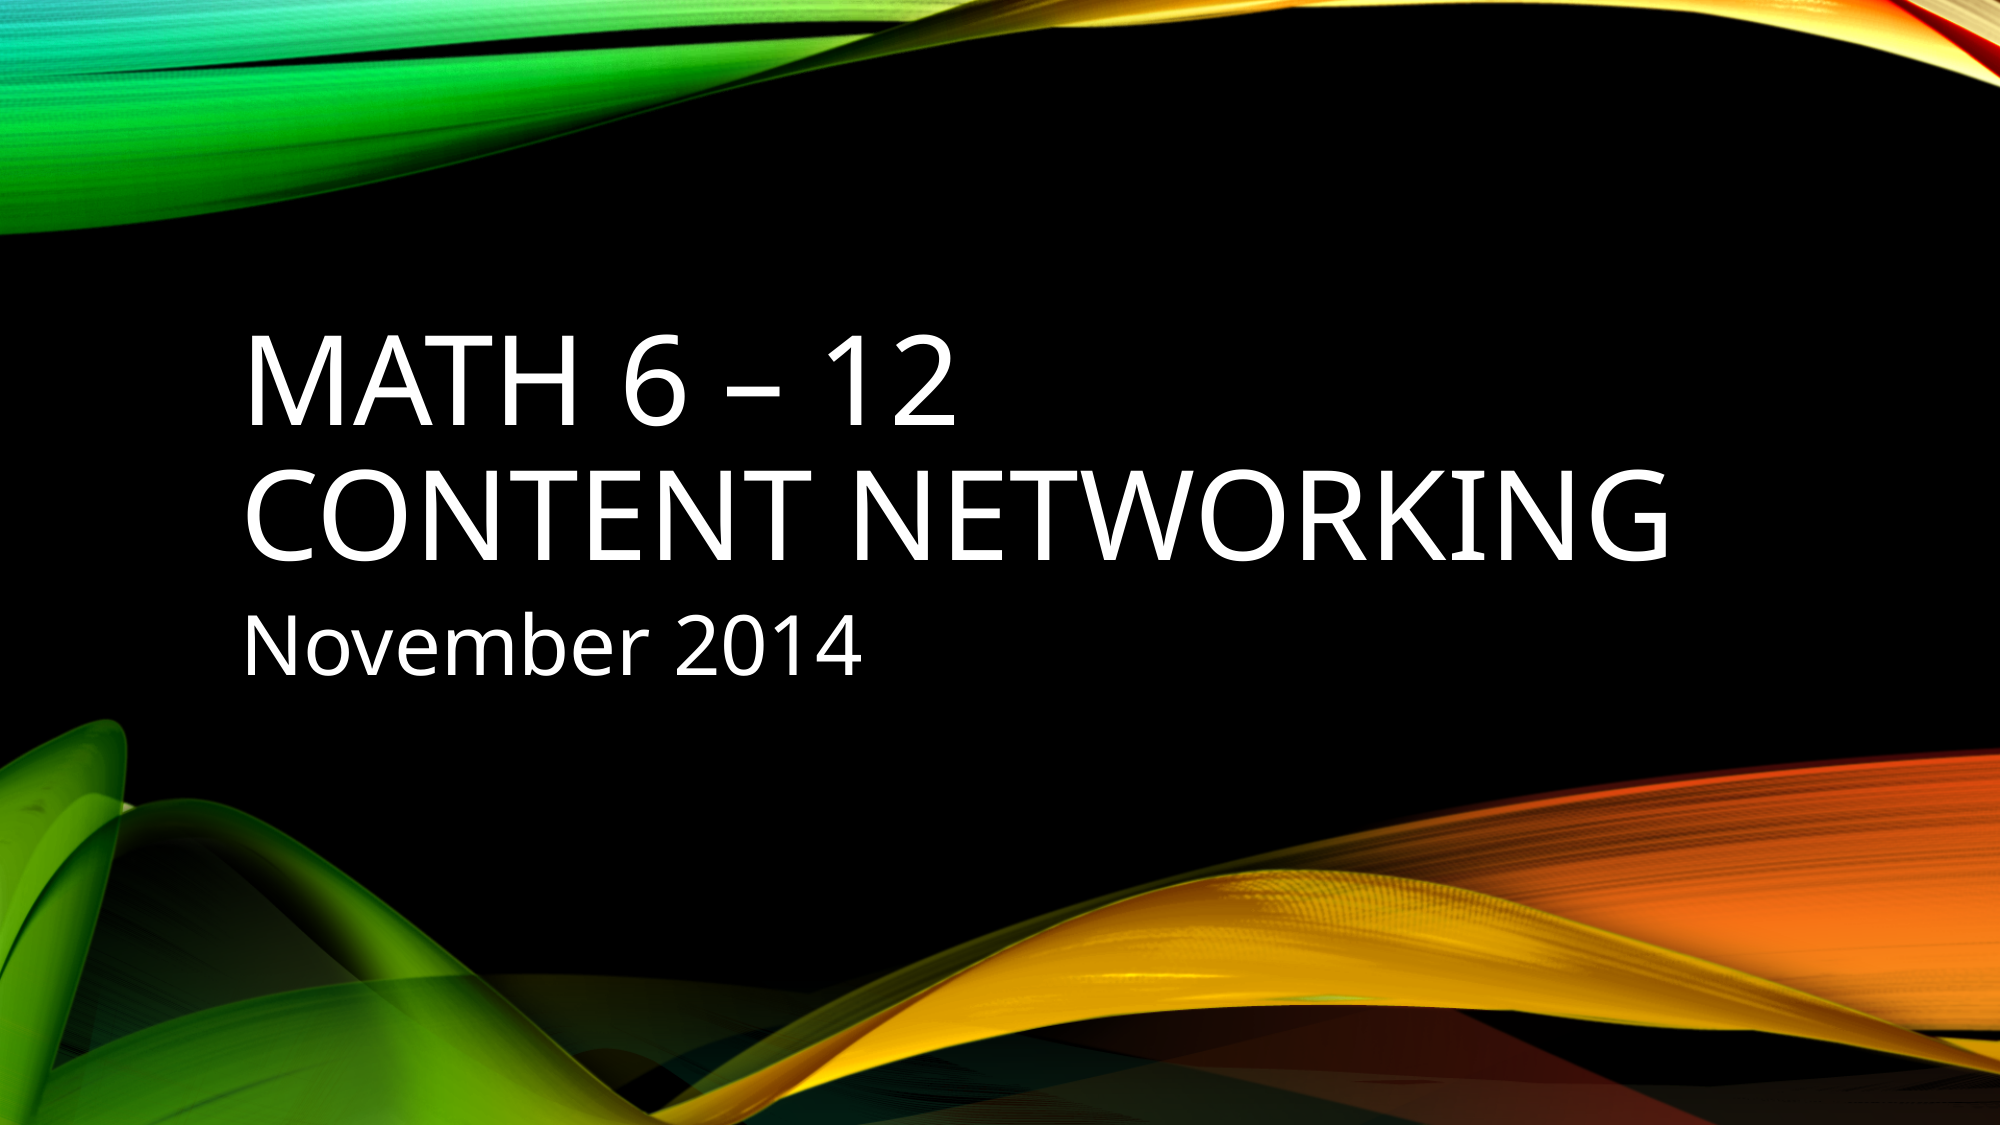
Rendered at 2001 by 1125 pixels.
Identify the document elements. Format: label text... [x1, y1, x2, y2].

subtitle November 2014 [225, 595, 1775, 709]
picture [0, 0, 2000, 237]
title Math 6 – 12 Content networking [225, 295, 1775, 595]
picture [0, 717, 2000, 1125]
